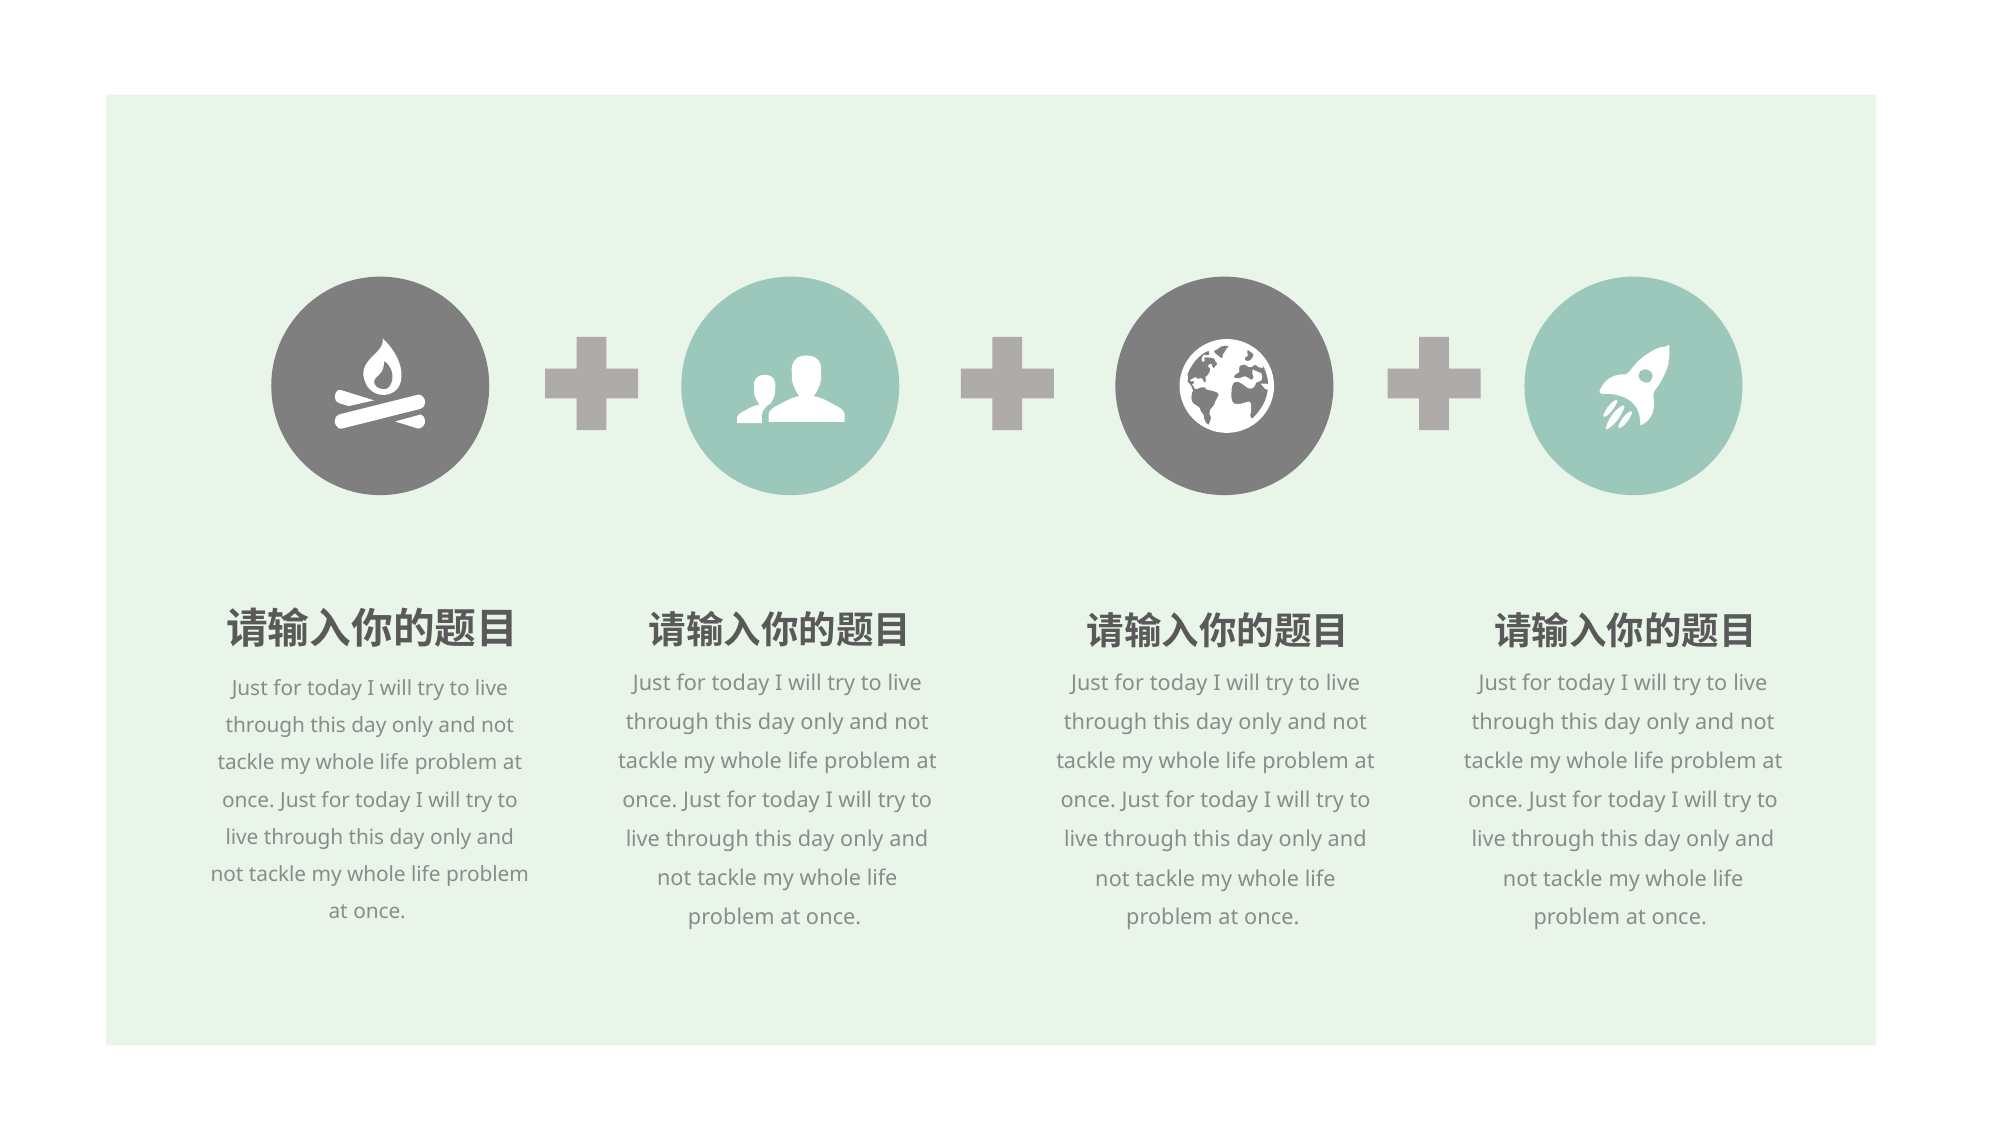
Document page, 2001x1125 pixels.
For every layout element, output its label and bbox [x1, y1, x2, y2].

text_box [271, 276, 490, 496]
text_box [1455, 530, 1802, 937]
text_box [1387, 336, 1481, 431]
text_box [105, 94, 1877, 1046]
text_box [681, 276, 900, 496]
text_box [203, 530, 546, 937]
text_box [1049, 530, 1392, 937]
text_box [1115, 276, 1334, 496]
text_box [1524, 276, 1743, 496]
text_box [609, 530, 956, 937]
text_box [960, 336, 1054, 431]
text_box [545, 336, 639, 431]
